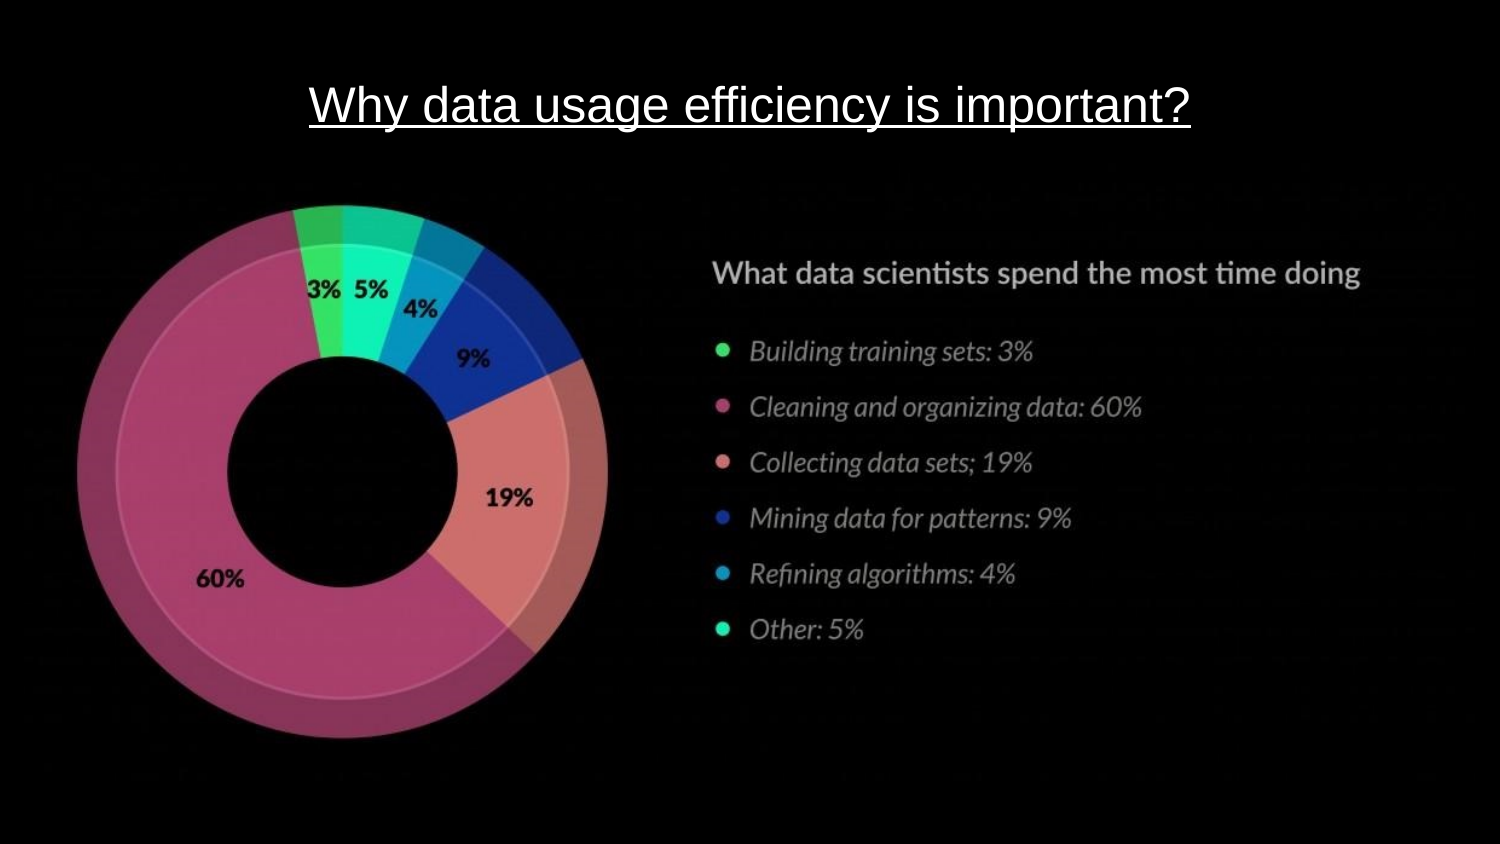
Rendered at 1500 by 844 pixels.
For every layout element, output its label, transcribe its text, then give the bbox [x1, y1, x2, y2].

text_box Why data usage efficiency is important? [271, 57, 1229, 161]
picture [24, 162, 1476, 781]
